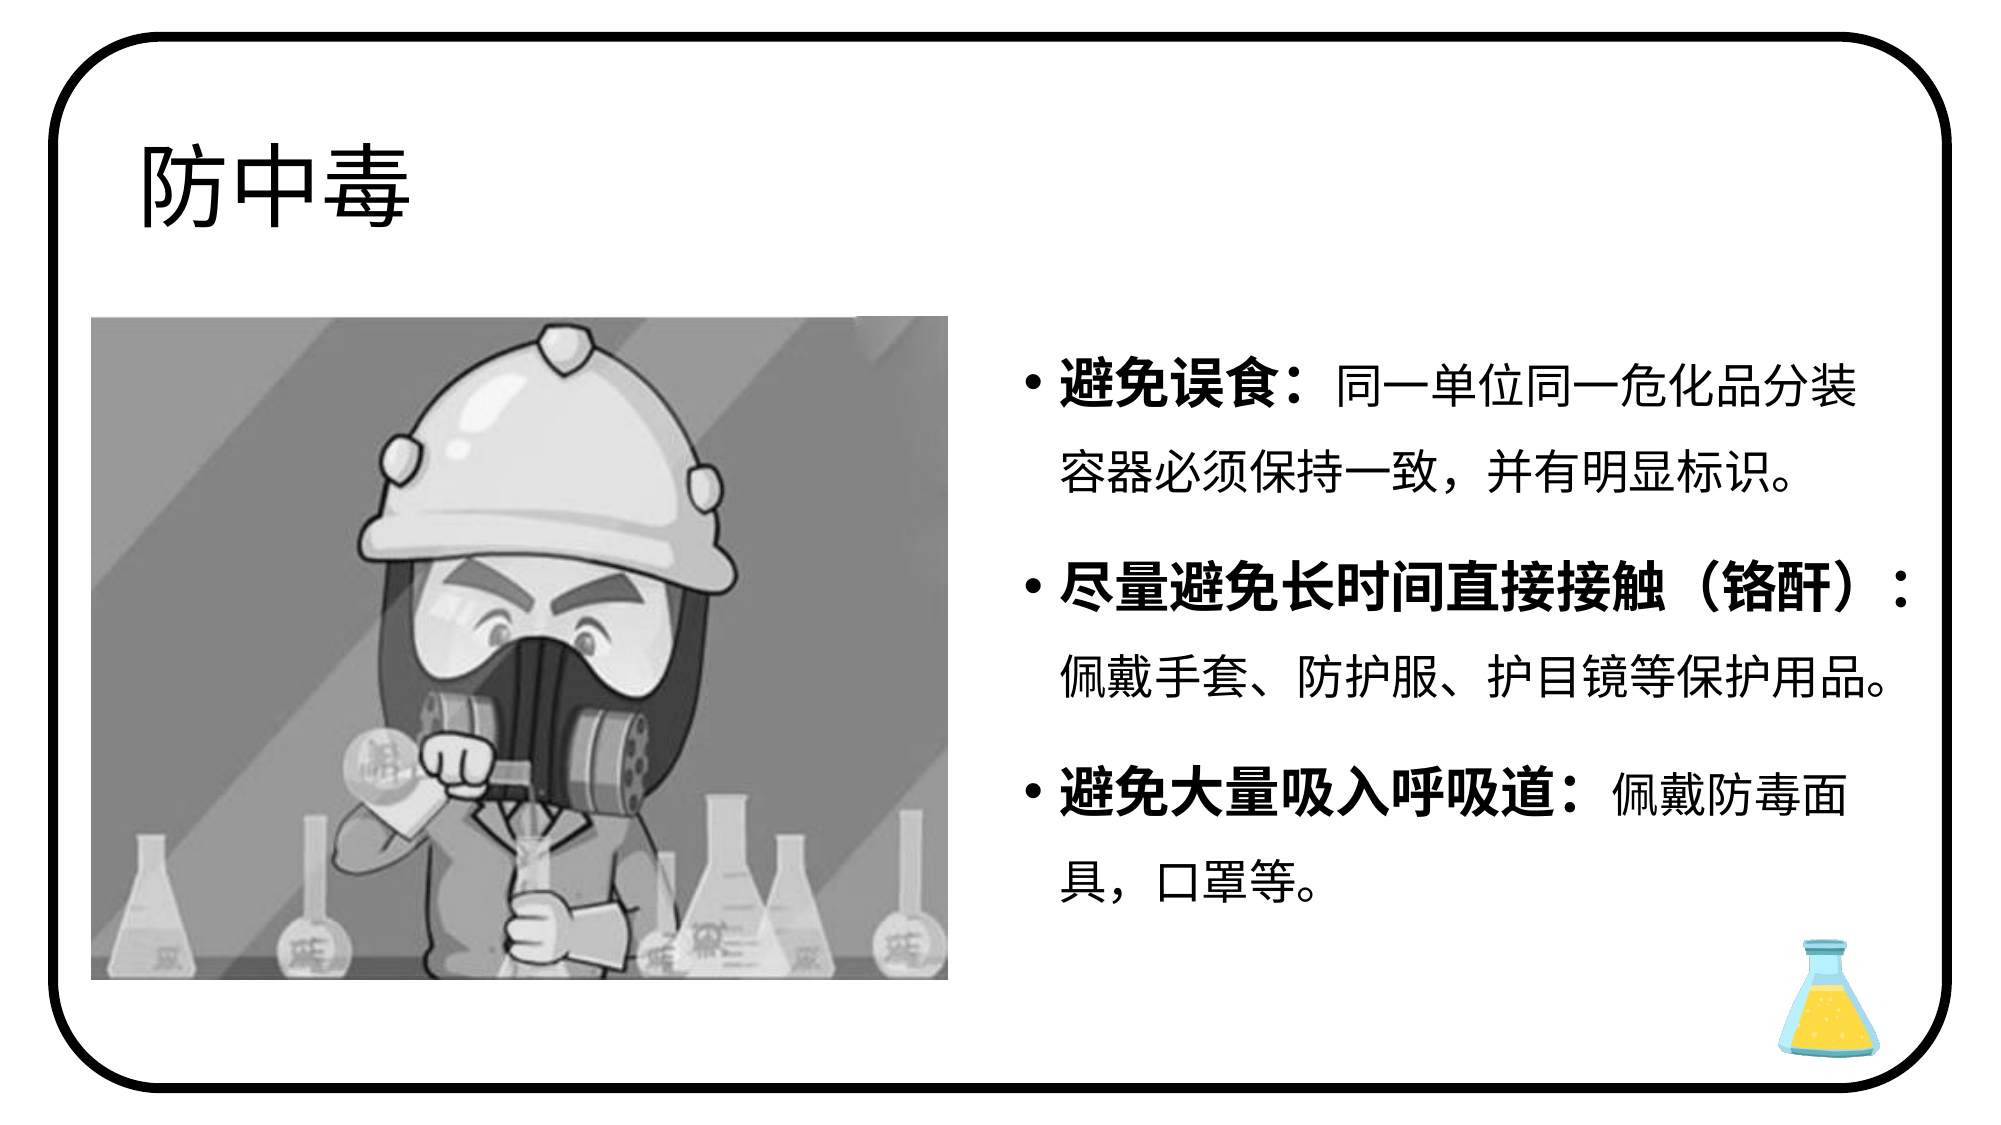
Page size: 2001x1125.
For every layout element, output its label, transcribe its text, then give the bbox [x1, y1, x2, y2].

picture [91, 316, 948, 980]
list 避免误食：同一单位同一危化品分装容器必须保持一致，并有明显标识。 尽量避免长时间直接接触（铬酐）：佩戴手套、防护服、护目镜等保护用品。 避免大量吸入呼吸道：佩戴防毒面具，口罩等。 [1008, 307, 1909, 1021]
picture [1778, 1021, 1880, 1058]
title 防中毒 [122, 82, 1848, 300]
